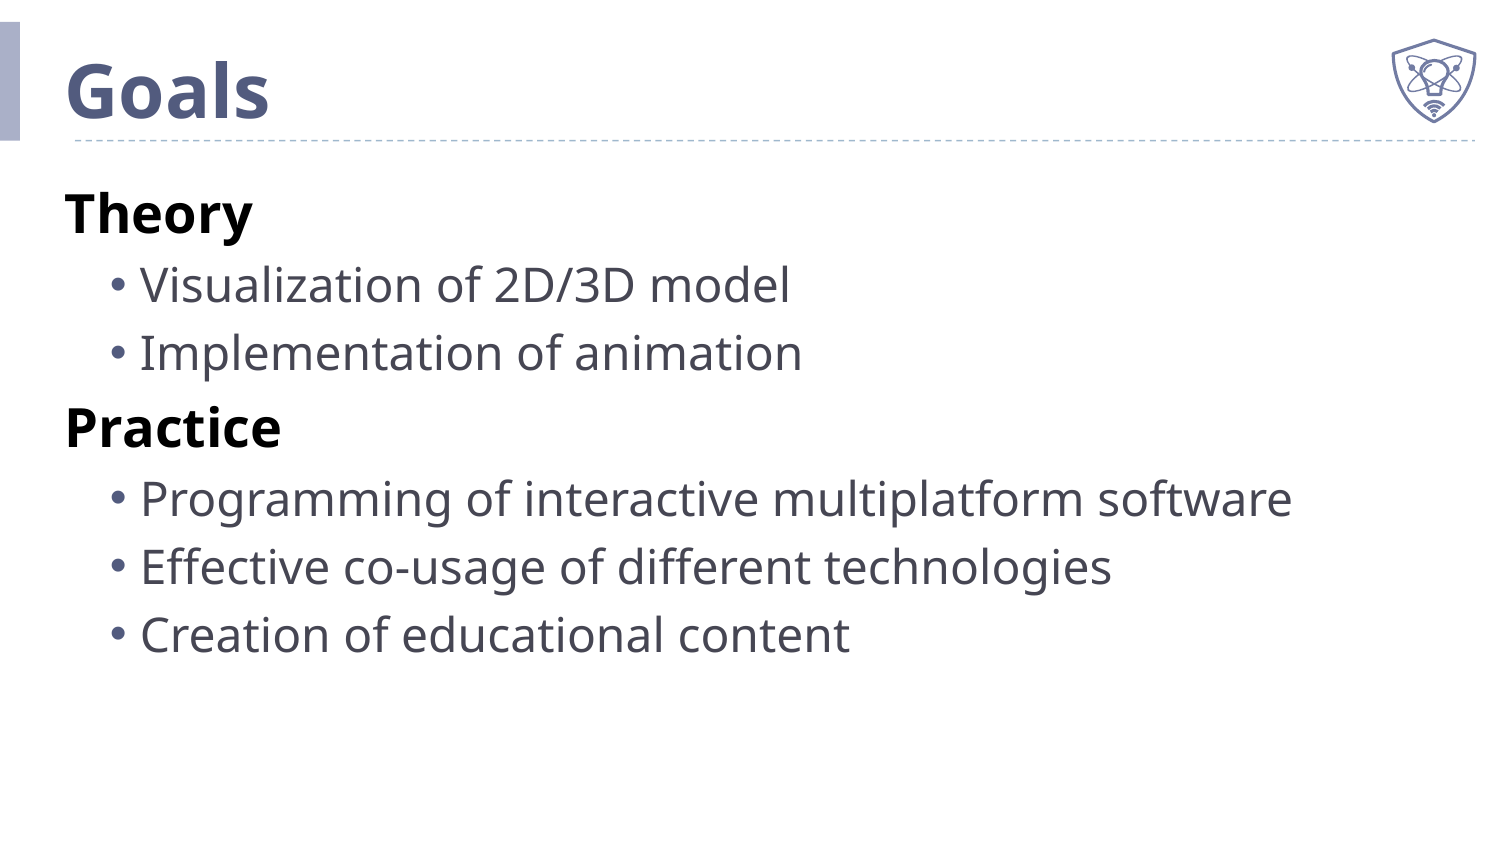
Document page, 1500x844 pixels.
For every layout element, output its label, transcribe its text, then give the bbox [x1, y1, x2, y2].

list Theory Visualization of 2D/3D model Implementation of animation Practice Programming of interactive multiplatform software Effective co-usage of different technologies Creation of educational content [50, 171, 1475, 835]
title Goals [50, 18, 1475, 141]
